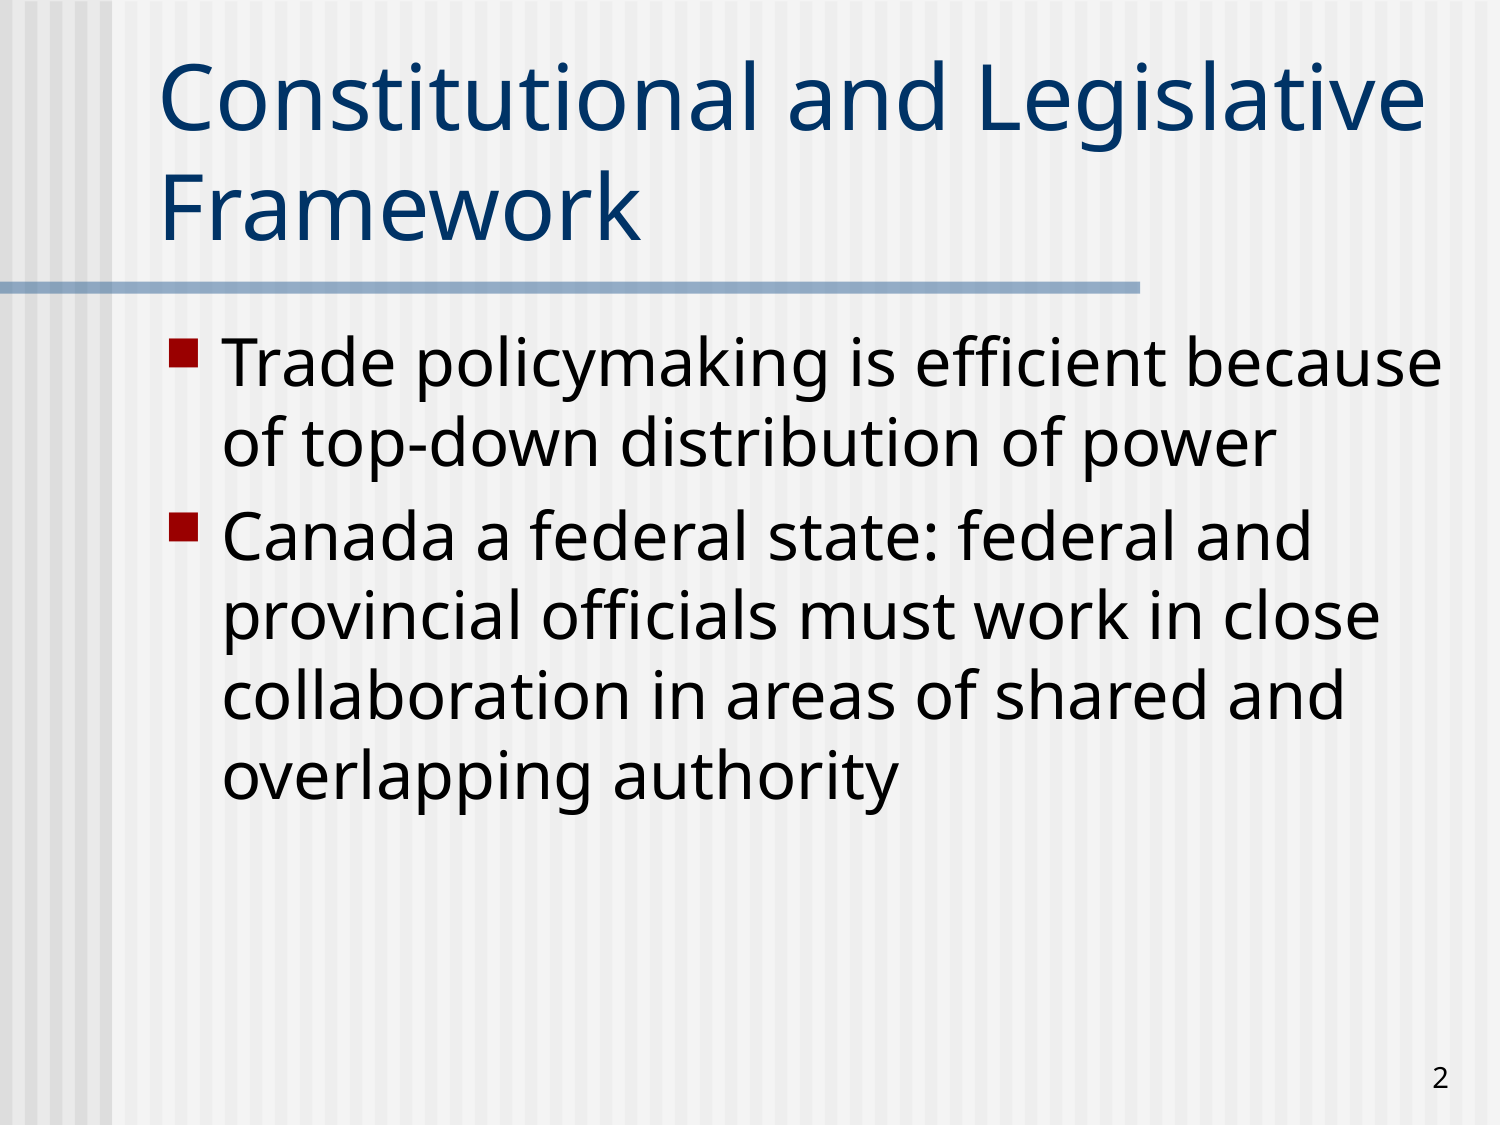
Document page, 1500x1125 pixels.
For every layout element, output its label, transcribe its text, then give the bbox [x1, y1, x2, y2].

title Constitutional and Legislative Framework [142, 31, 1483, 267]
slide_number 2 [1151, 1031, 1465, 1107]
list Trade policymaking is efficient because of top-down distribution of power Canada a federal state: federal and provincial officials must work in close collaboration in areas of shared and overlapping authority [149, 312, 1481, 1001]
